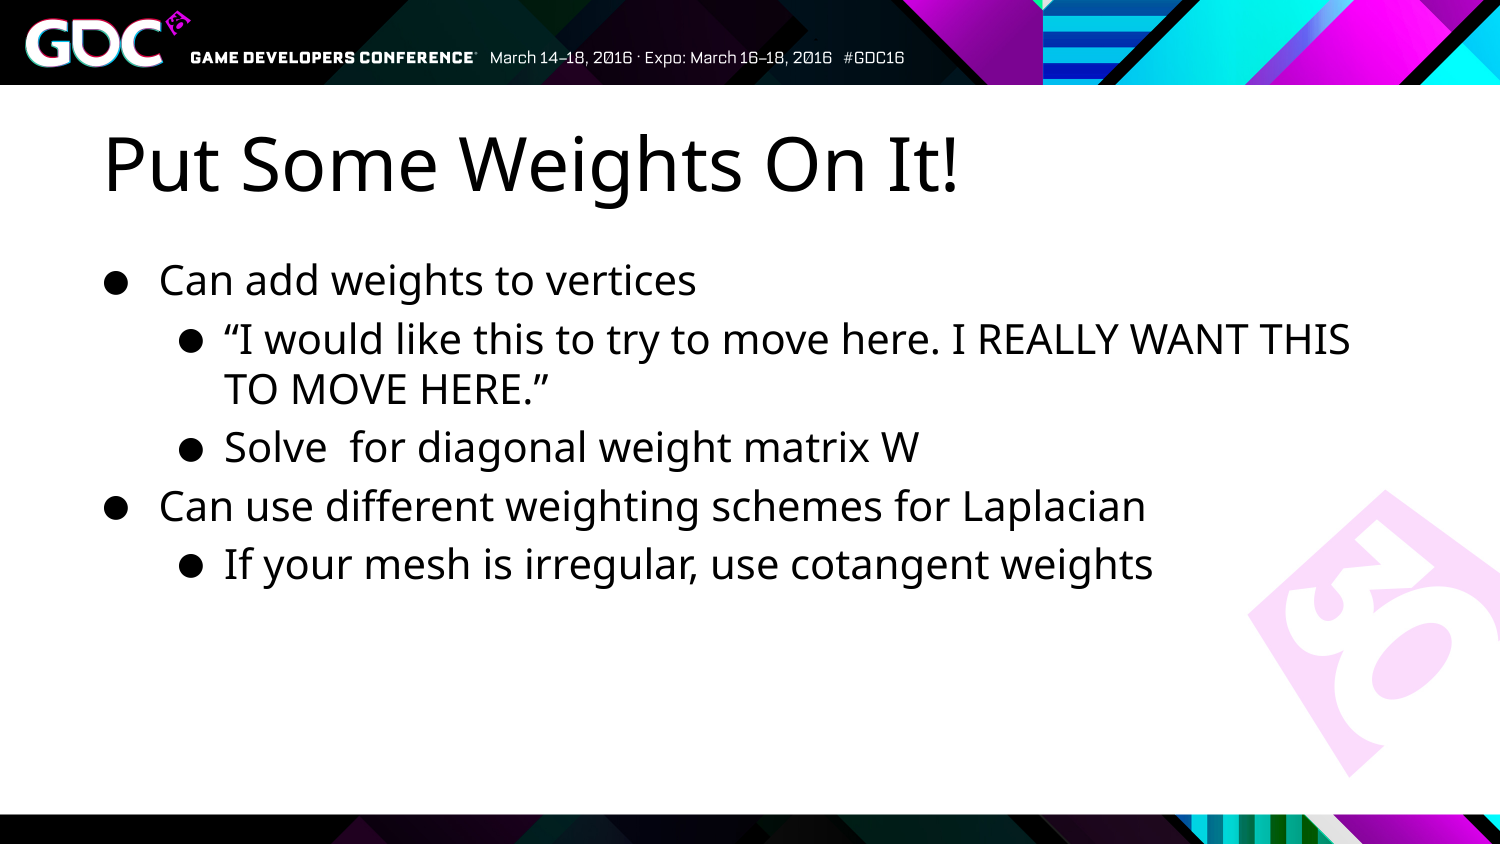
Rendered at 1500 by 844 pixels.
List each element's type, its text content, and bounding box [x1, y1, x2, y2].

picture [0, 0, 1500, 844]
title Put Some Weights On It! [87, 109, 1413, 238]
